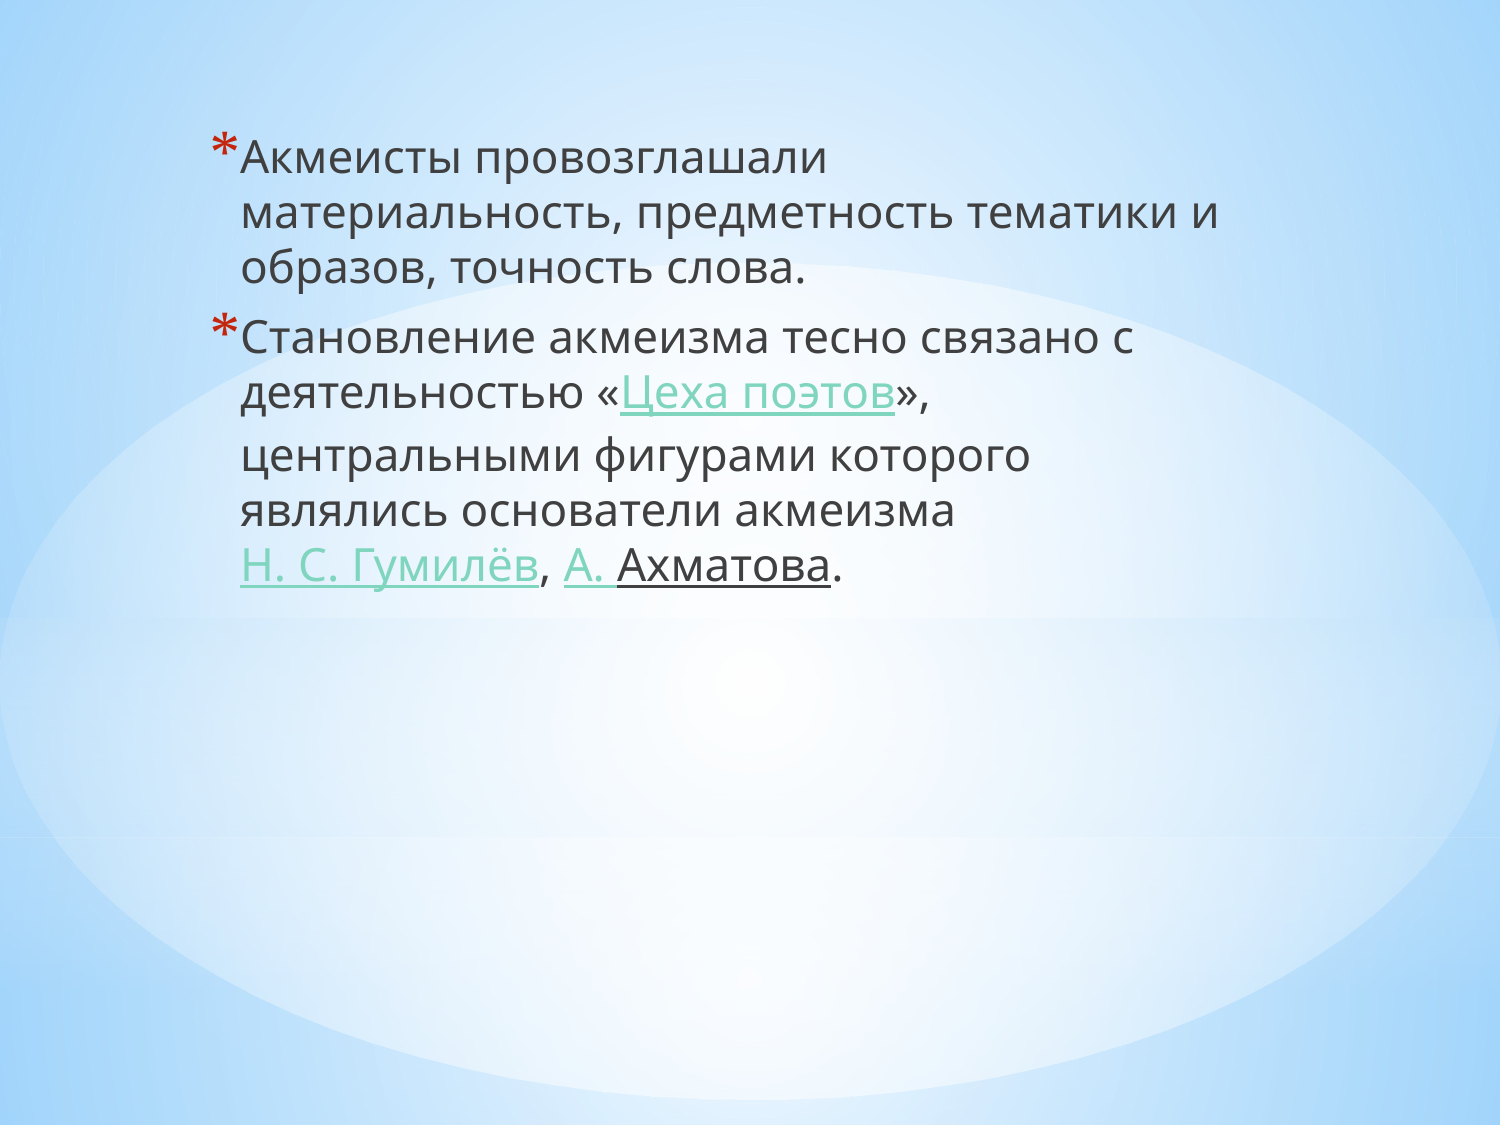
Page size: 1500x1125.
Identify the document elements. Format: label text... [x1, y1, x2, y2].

list Акмеисты провозглашали материальность, предметность тематики и образов, точность слова. Становление акмеизма тесно связано с деятельностью «Цеха поэтов», центральными фигурами которого являлись основатели акмеизма Н. С. Гумилёв, А. Ахматова. [187, 120, 1238, 690]
